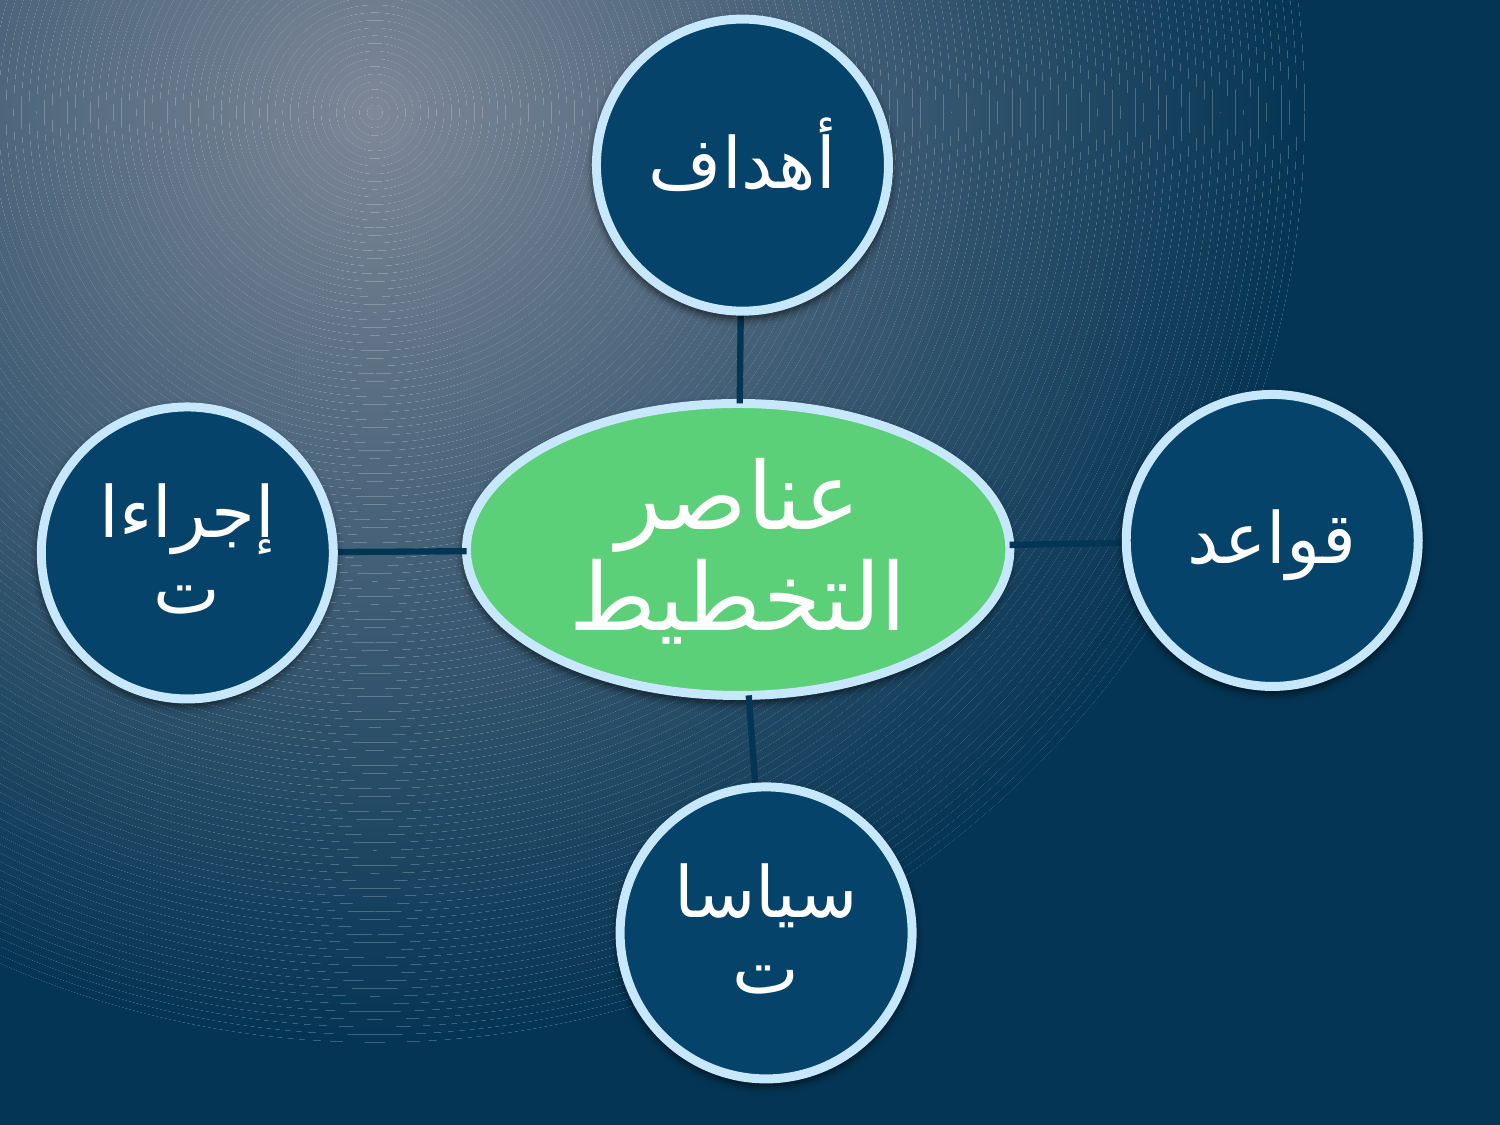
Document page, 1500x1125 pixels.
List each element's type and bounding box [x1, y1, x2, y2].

list [41, 18, 1436, 1081]
